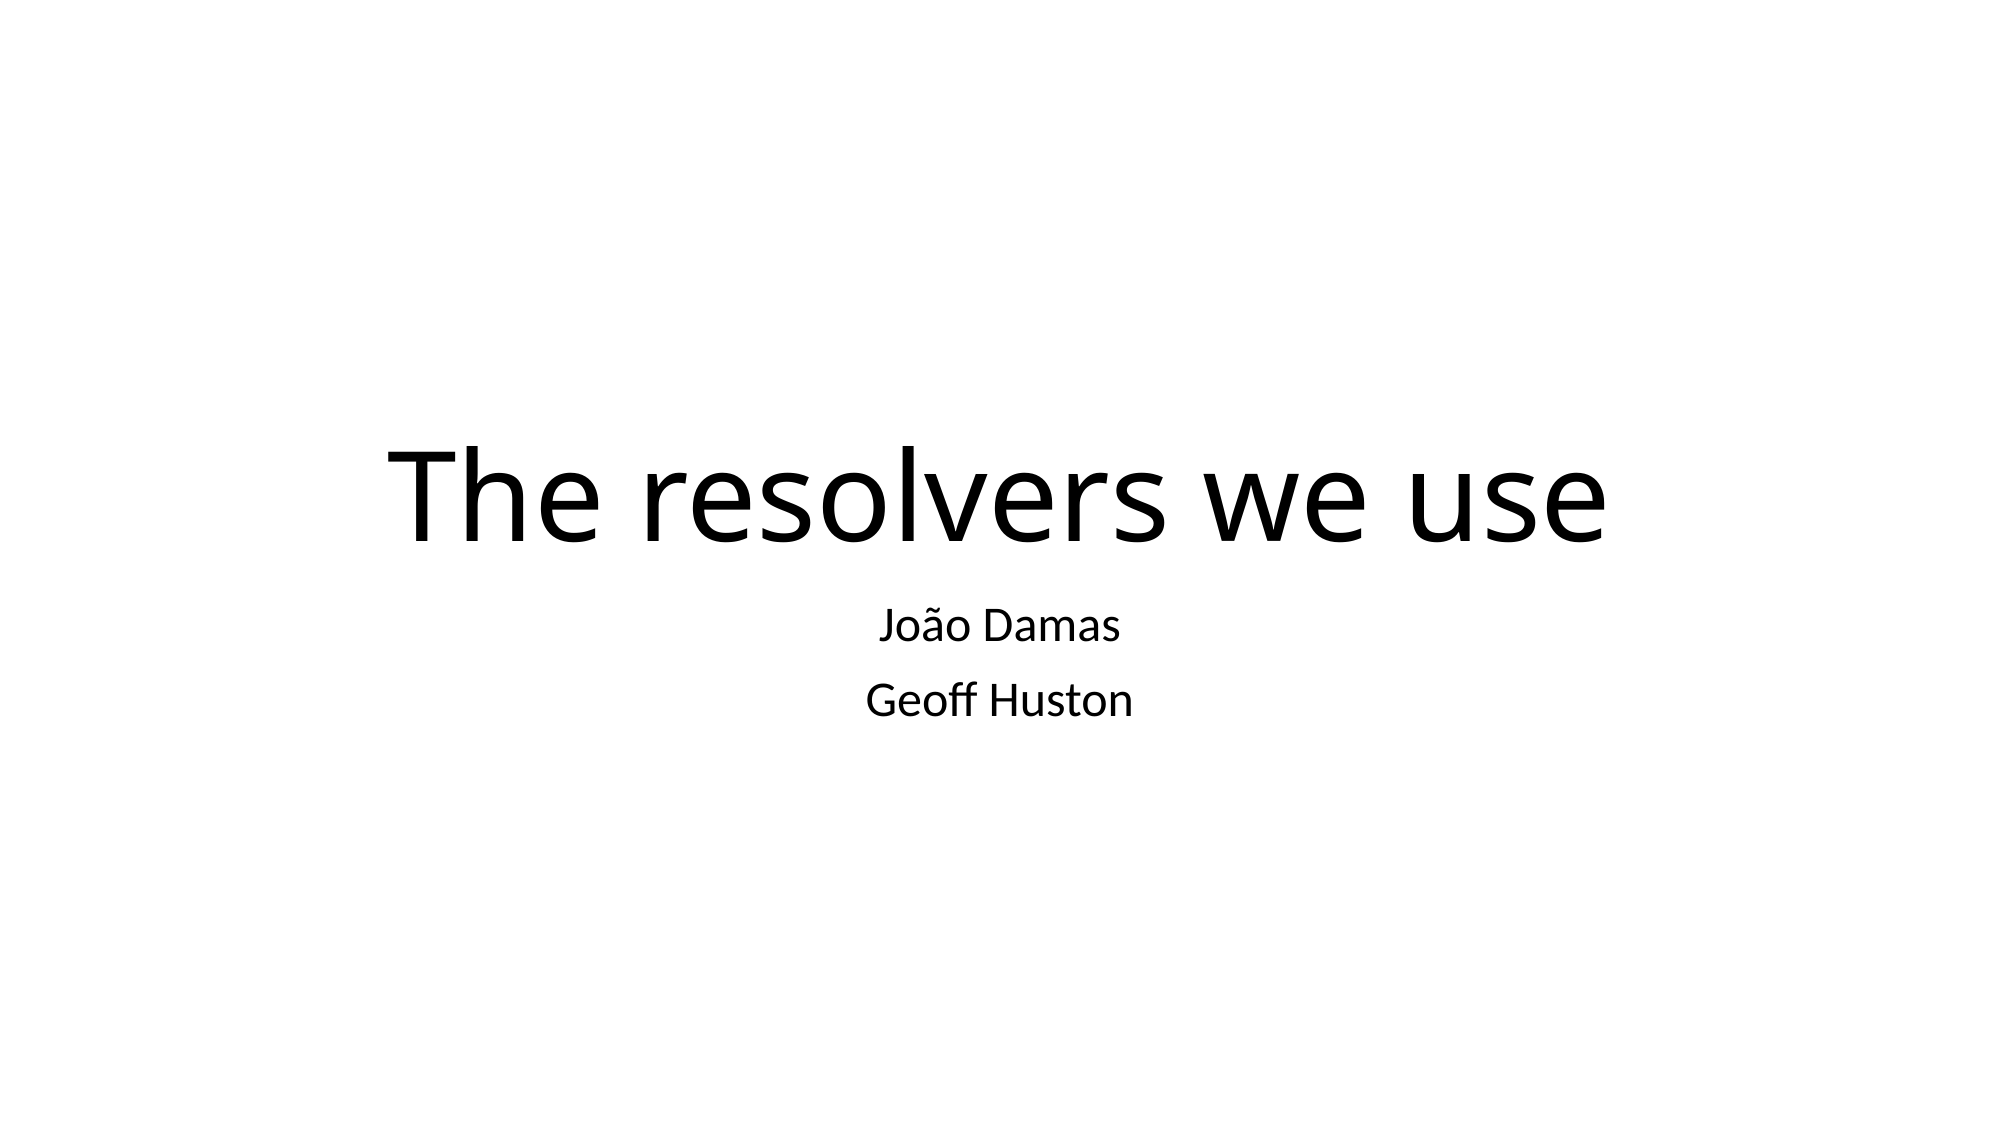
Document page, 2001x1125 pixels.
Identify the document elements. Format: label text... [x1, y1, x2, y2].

subtitle João Damas Geoff Huston [249, 590, 1750, 863]
title The resolvers we use [249, 184, 1750, 576]
